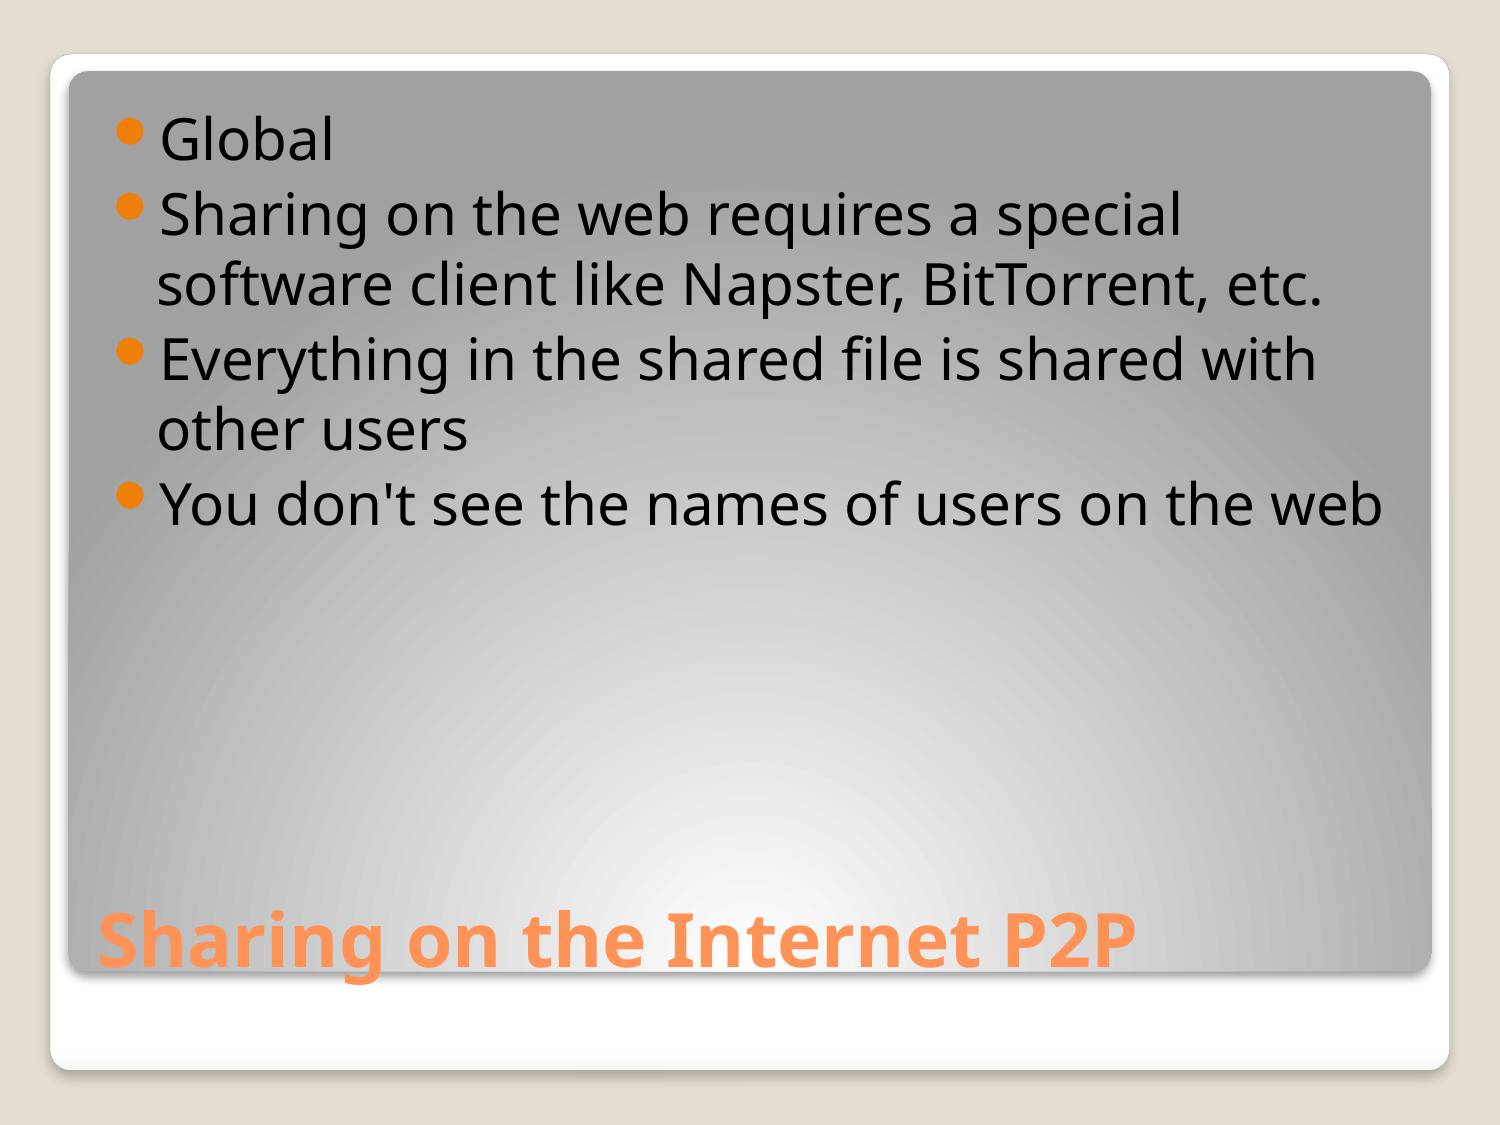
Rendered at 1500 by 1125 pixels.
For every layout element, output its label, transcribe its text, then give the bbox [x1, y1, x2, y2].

title Sharing on the Internet P2P [82, 817, 1425, 990]
list Global Sharing on the web requires a special software client like Napster, BitTorrent, etc. Everything in the shared file is shared with other users You don't see the names of users on the web [82, 86, 1425, 774]
